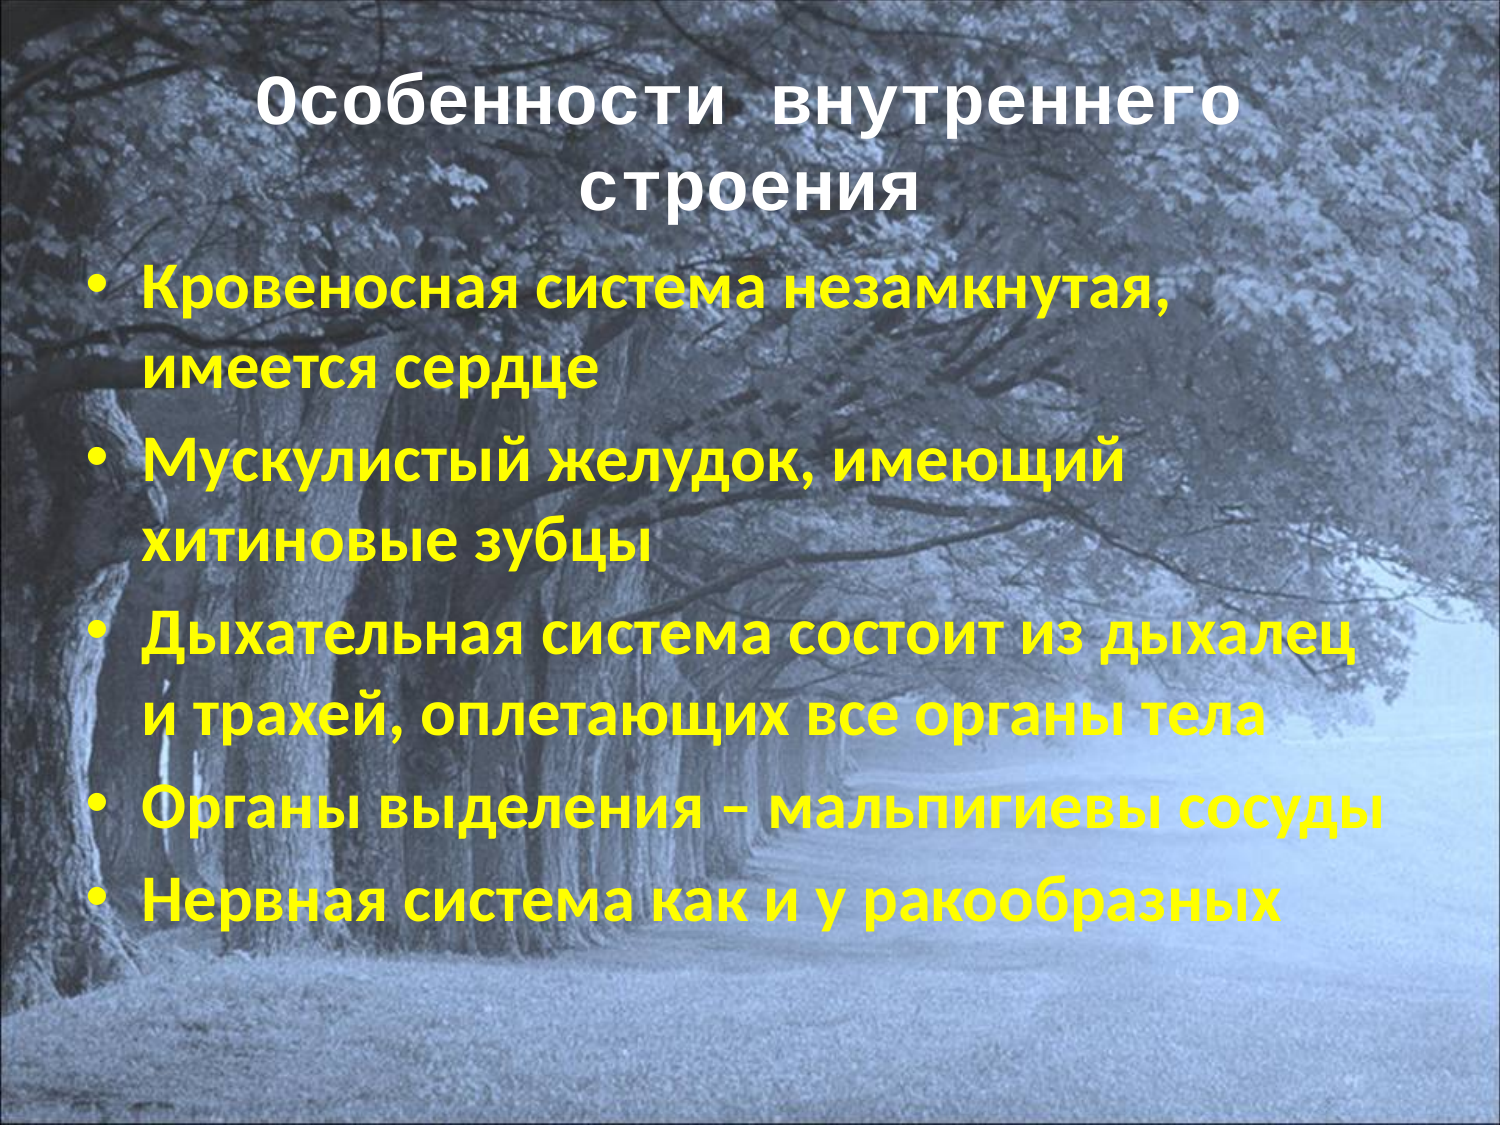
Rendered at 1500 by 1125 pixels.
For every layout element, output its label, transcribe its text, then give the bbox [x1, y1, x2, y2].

title Особенности внутреннего строения [74, 44, 1426, 233]
list Кровеносная система незамкнутая, имеется сердце Мускулистый желудок, имеющий хитиновые зубцы Дыхательная система состоит из дыхалец и трахей, оплетающих все органы тела Органы выделения – мальпигиевы сосуды Нервная система как и у ракообразных [70, 234, 1421, 1062]
picture [0, 0, 1500, 1125]
